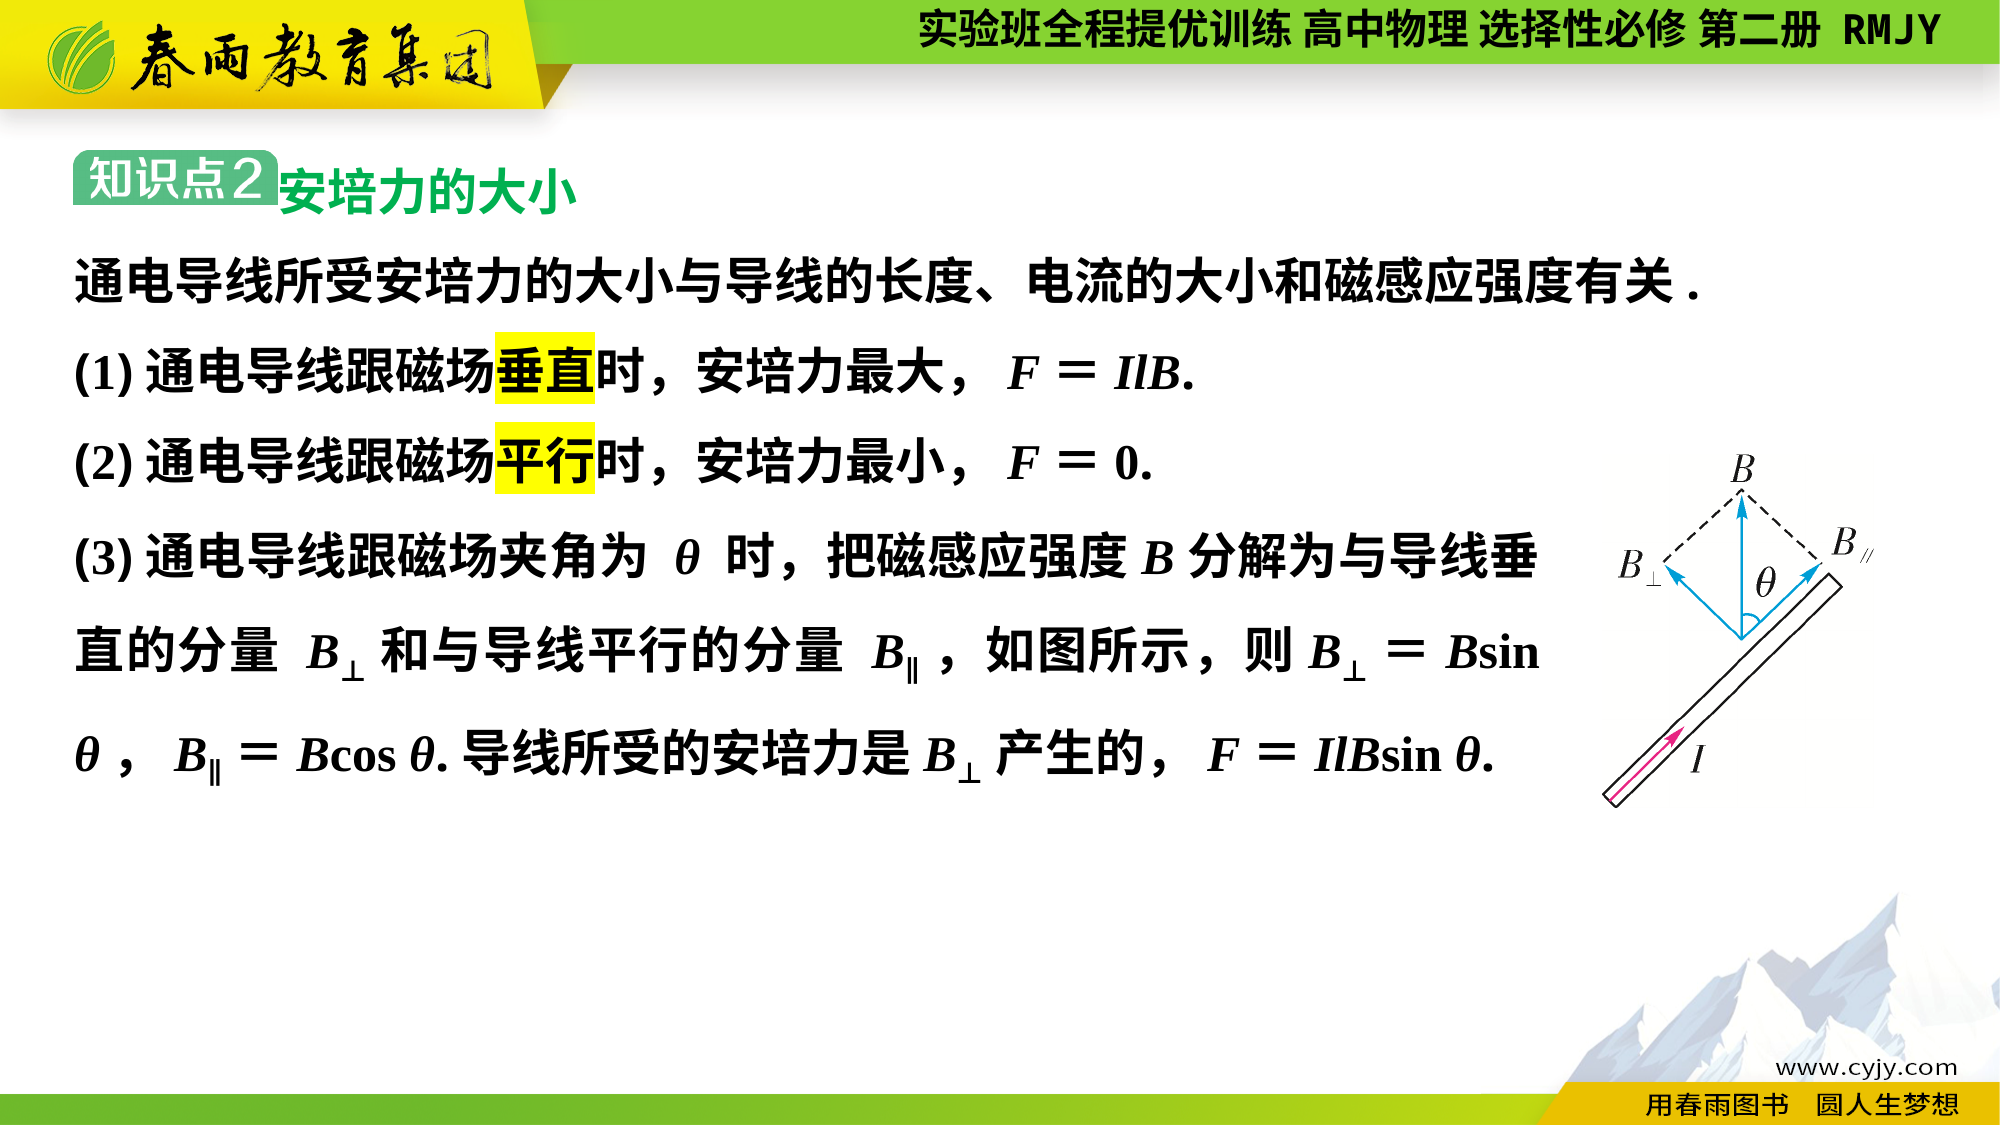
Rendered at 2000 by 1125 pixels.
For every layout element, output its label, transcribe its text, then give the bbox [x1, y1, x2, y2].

list 安培力的大小 通电导线所受安培力的大小与导线的长度、电流的大小和磁感应强度有关. (1)通电导线跟磁场垂直时，安培力最大，F＝IlB. (2)通电导线跟磁场平行时，安培力最小，F＝0. [59, 122, 1944, 502]
text_box (3)通电导线跟磁场夹角为 θ 时，把磁感应强度B分解为与导线垂直的分量 B⊥和与导线平行的分量 B∥，如图所示，则B⊥＝Bsin θ，B∥＝Bcos θ.导线所受的安培力是B⊥产生的，F＝IlBsin θ. [59, 486, 1555, 797]
picture [0, 0, 2000, 1125]
